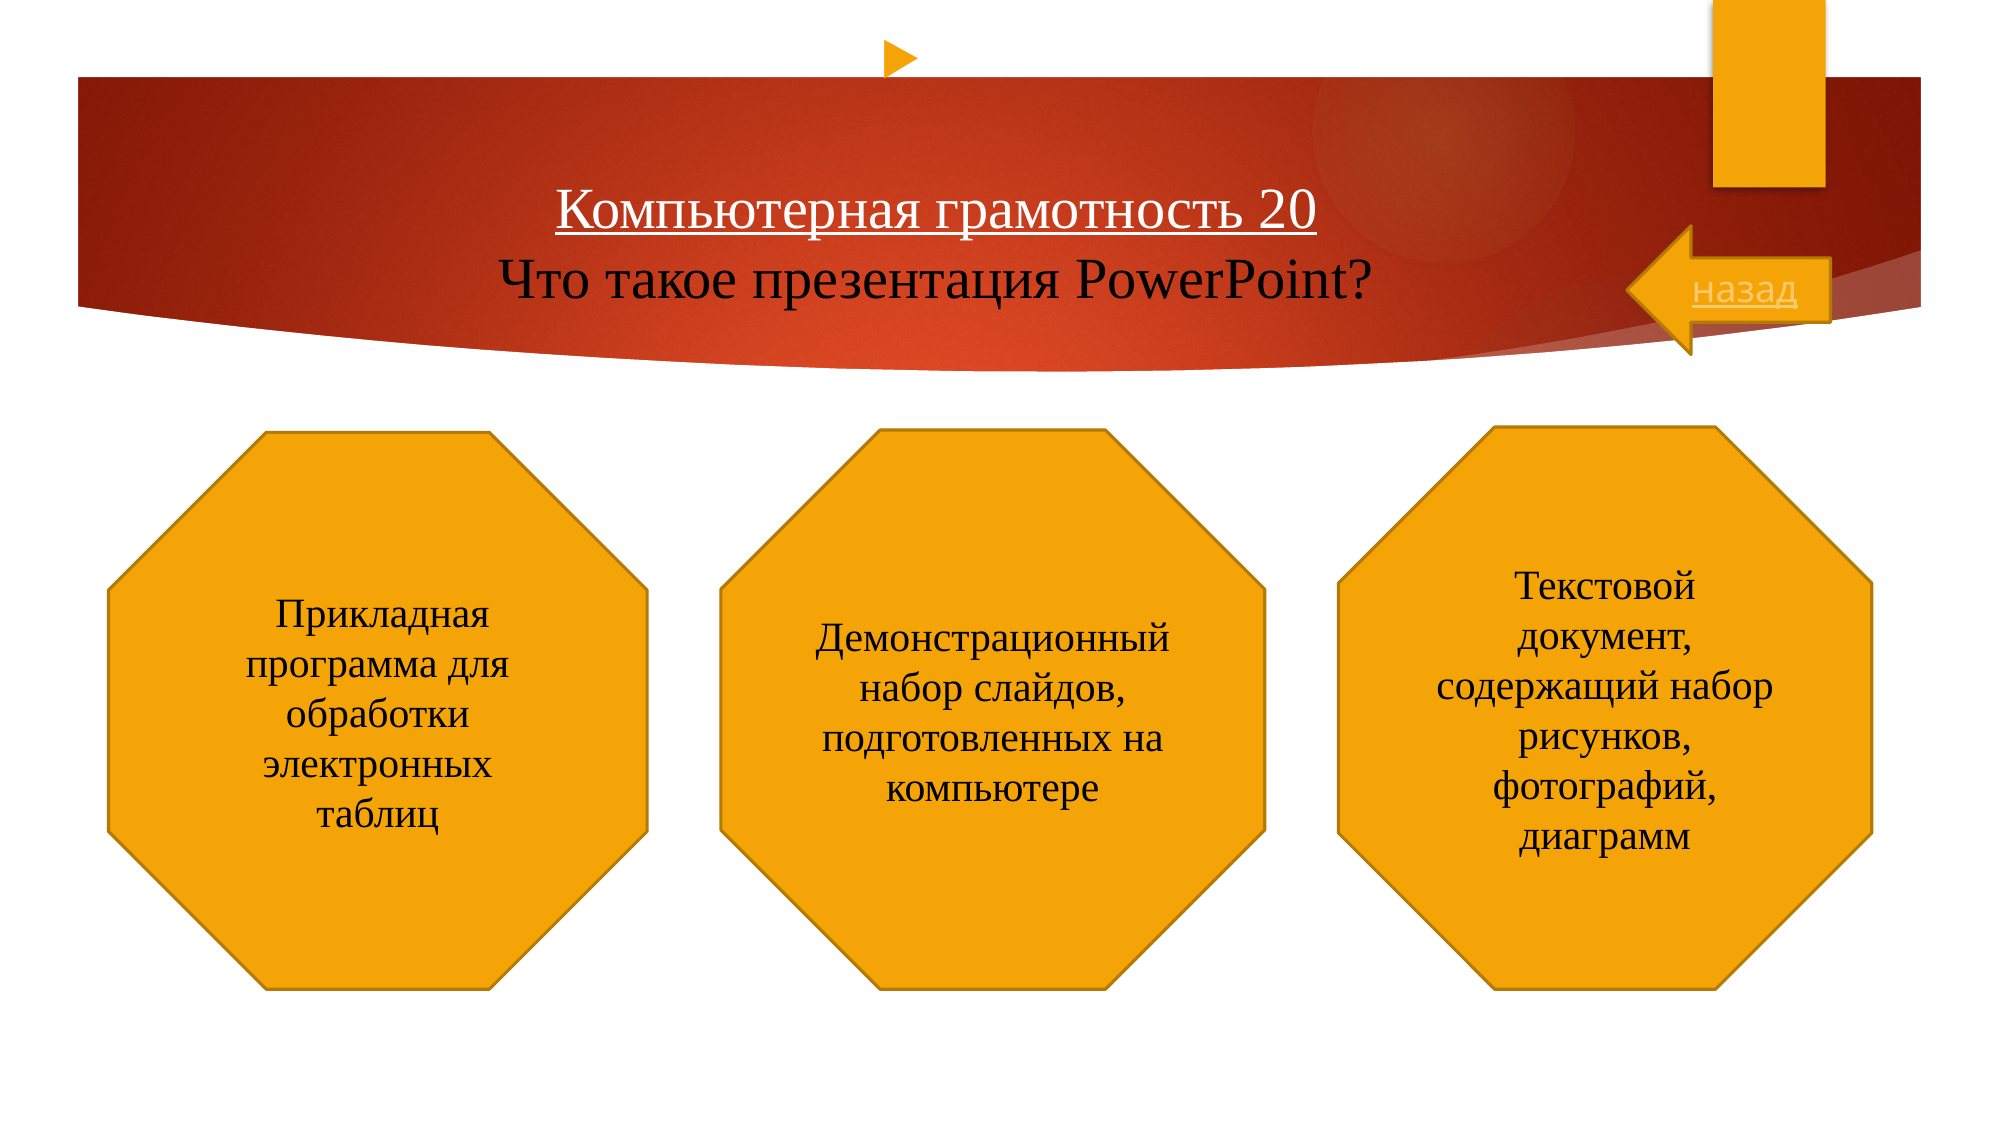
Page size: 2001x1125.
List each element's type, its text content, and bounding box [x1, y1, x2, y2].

text_box Текстовой документ, содержащий набор рисунков, фотографий, диаграмм [1336, 425, 1874, 991]
text_box назад [1625, 224, 1833, 356]
text_box Демонстрационный набор слайдов, подготовленных на компьютере [719, 428, 1267, 991]
title Компьютерная грамотность 20 Что такое презентация PowerPoint? [189, 155, 1627, 275]
text_box Прикладная программа для обработки электронных таблиц [106, 430, 649, 991]
